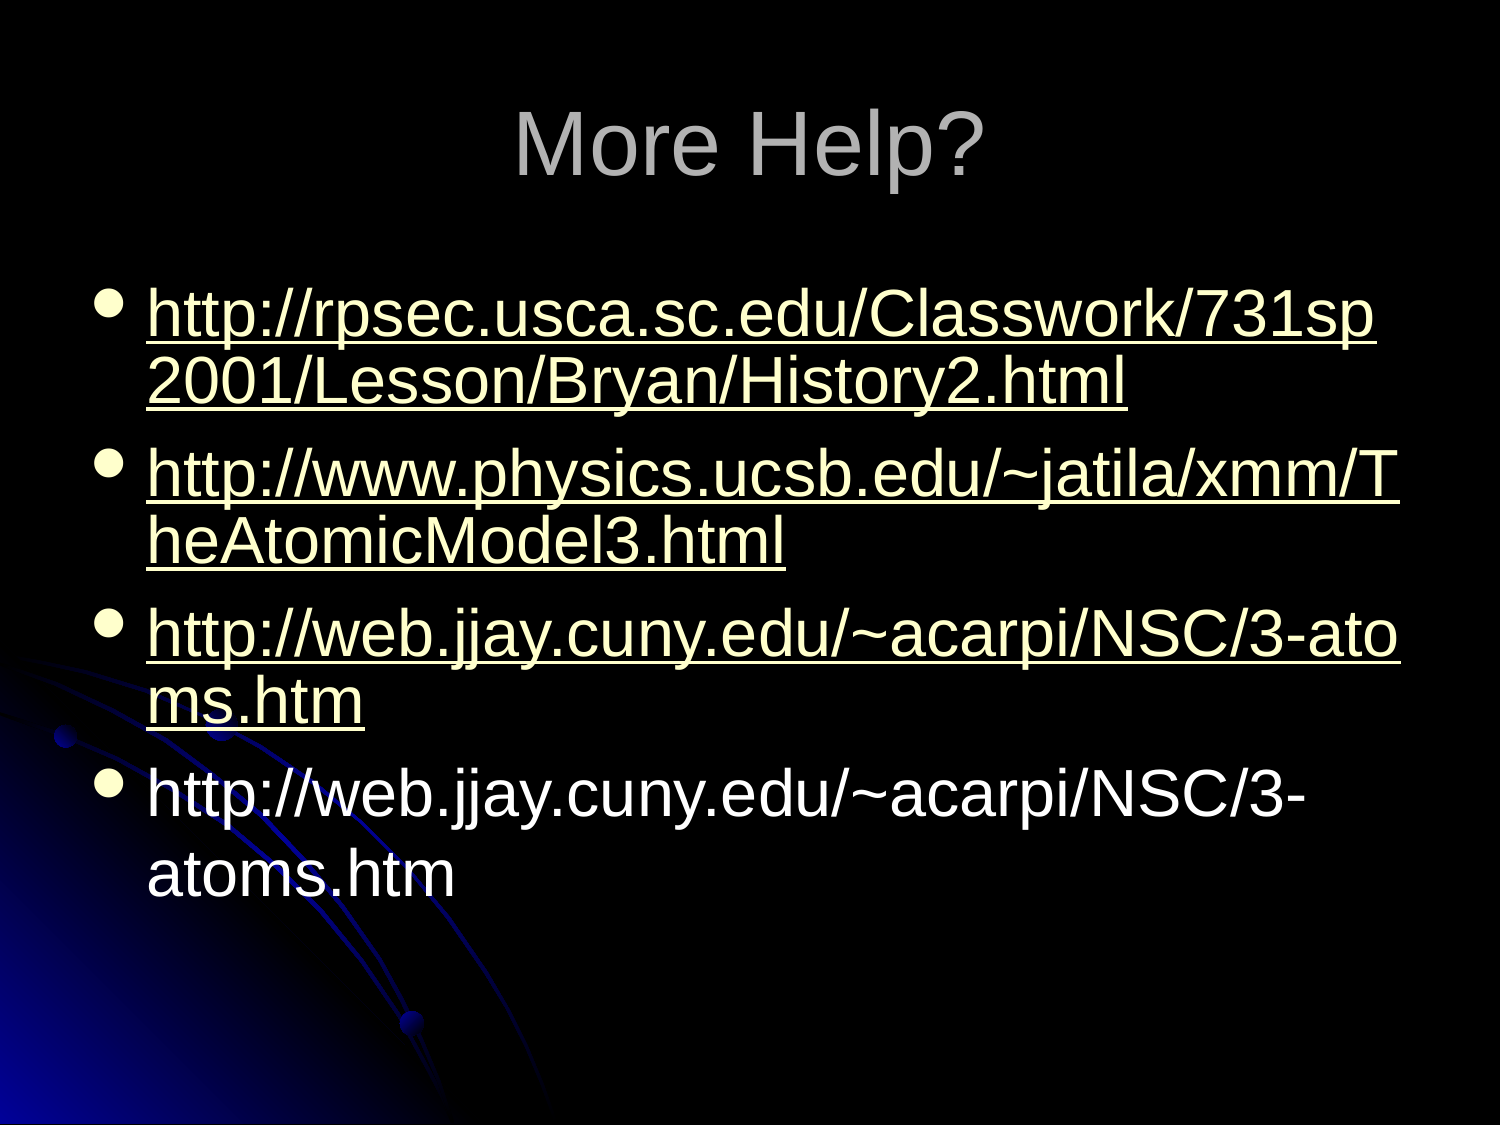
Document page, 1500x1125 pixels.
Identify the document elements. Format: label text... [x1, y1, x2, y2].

title More Help? [74, 45, 1426, 233]
list http://rpsec.usca.sc.edu/Classwork/731sp2001/Lesson/Bryan/History2.html http://www.physics.ucsb.edu/~jatila/xmm/TheAtomicModel3.html http://web.jjay.cuny.edu/~acarpi/NSC/3-atoms.htm http://web.jjay.cuny.edu/~acarpi/NSC/3-atoms.htm [74, 262, 1426, 1006]
